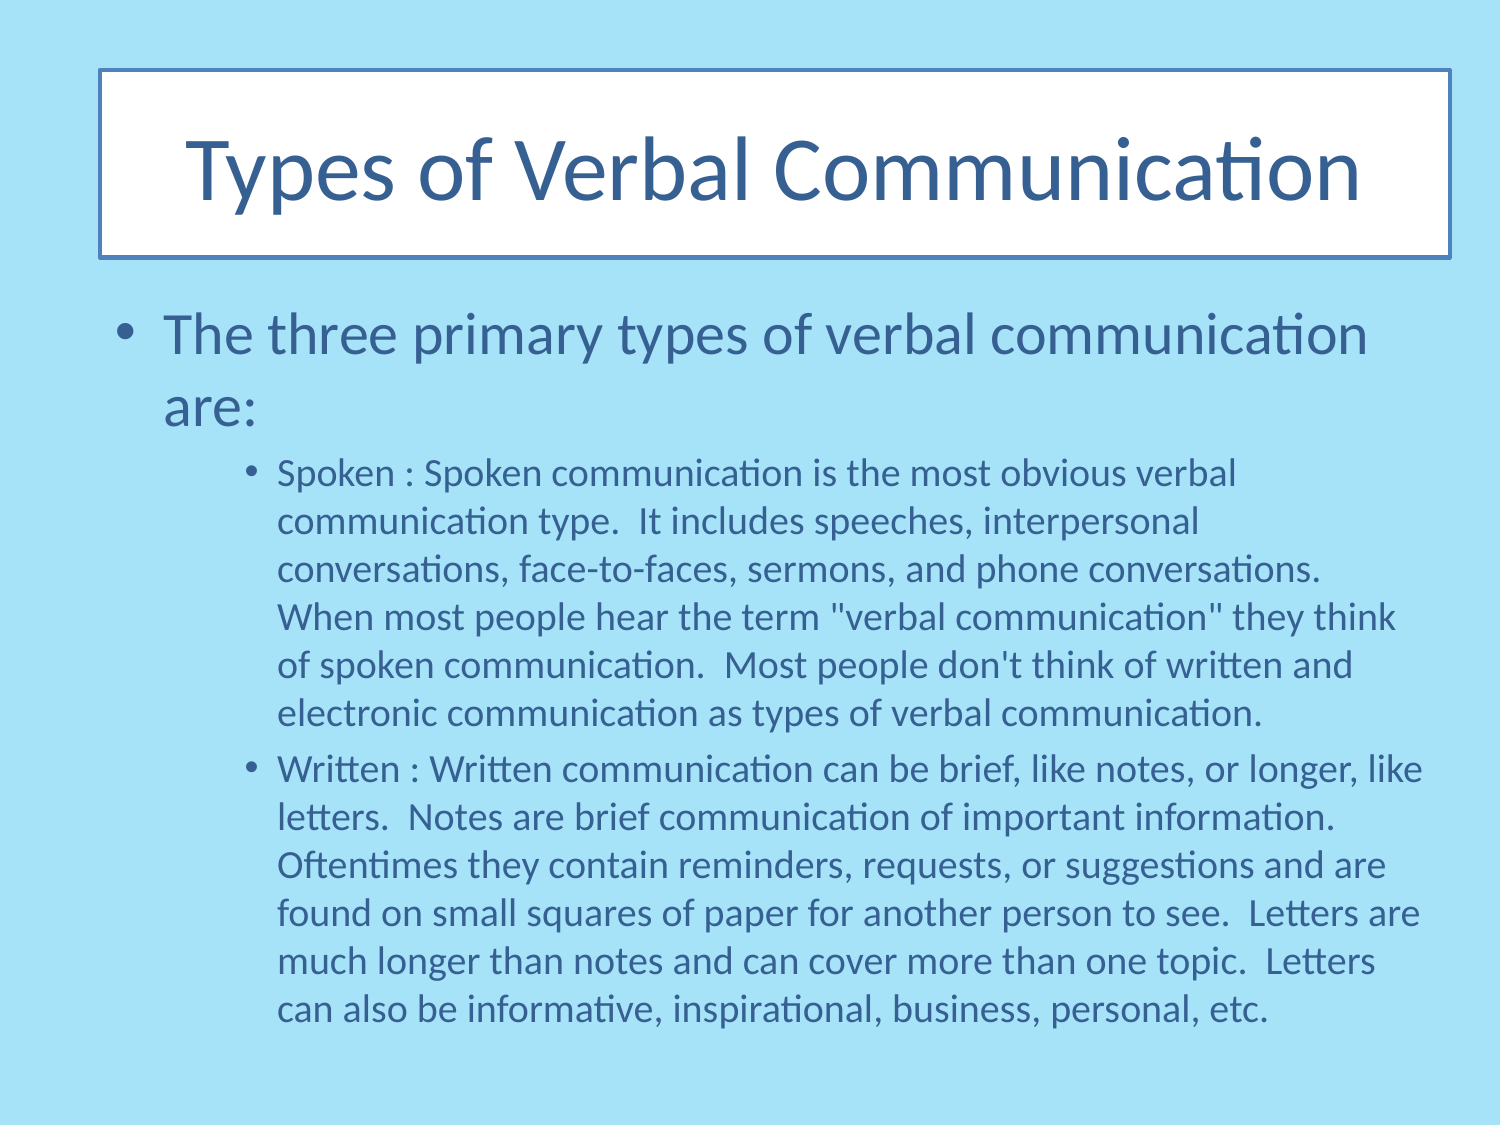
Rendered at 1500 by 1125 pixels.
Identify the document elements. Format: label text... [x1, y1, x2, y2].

text_box The three primary types of verbal communication are: Spoken : Spoken communication is the most obvious verbal communication type. It includes speeches, interpersonal conversations, face-to-faces, sermons, and phone conversations. When most people hear the term "verbal communication" they think of spoken communication. Most people don't think of written and electronic communication as types of verbal communication. Written : Written communication can be brief, like notes, or longer, like letters. Notes are brief communication of important information. Oftentimes they contain reminders, requests, or suggestions and are found on small squares of paper for another person to see. Letters are much longer than notes and can cover more than one topic. Letters can also be informative, inspirational, business, personal, etc. [99, 287, 1450, 1113]
text_box Types of Verbal Communication [98, 68, 1452, 260]
